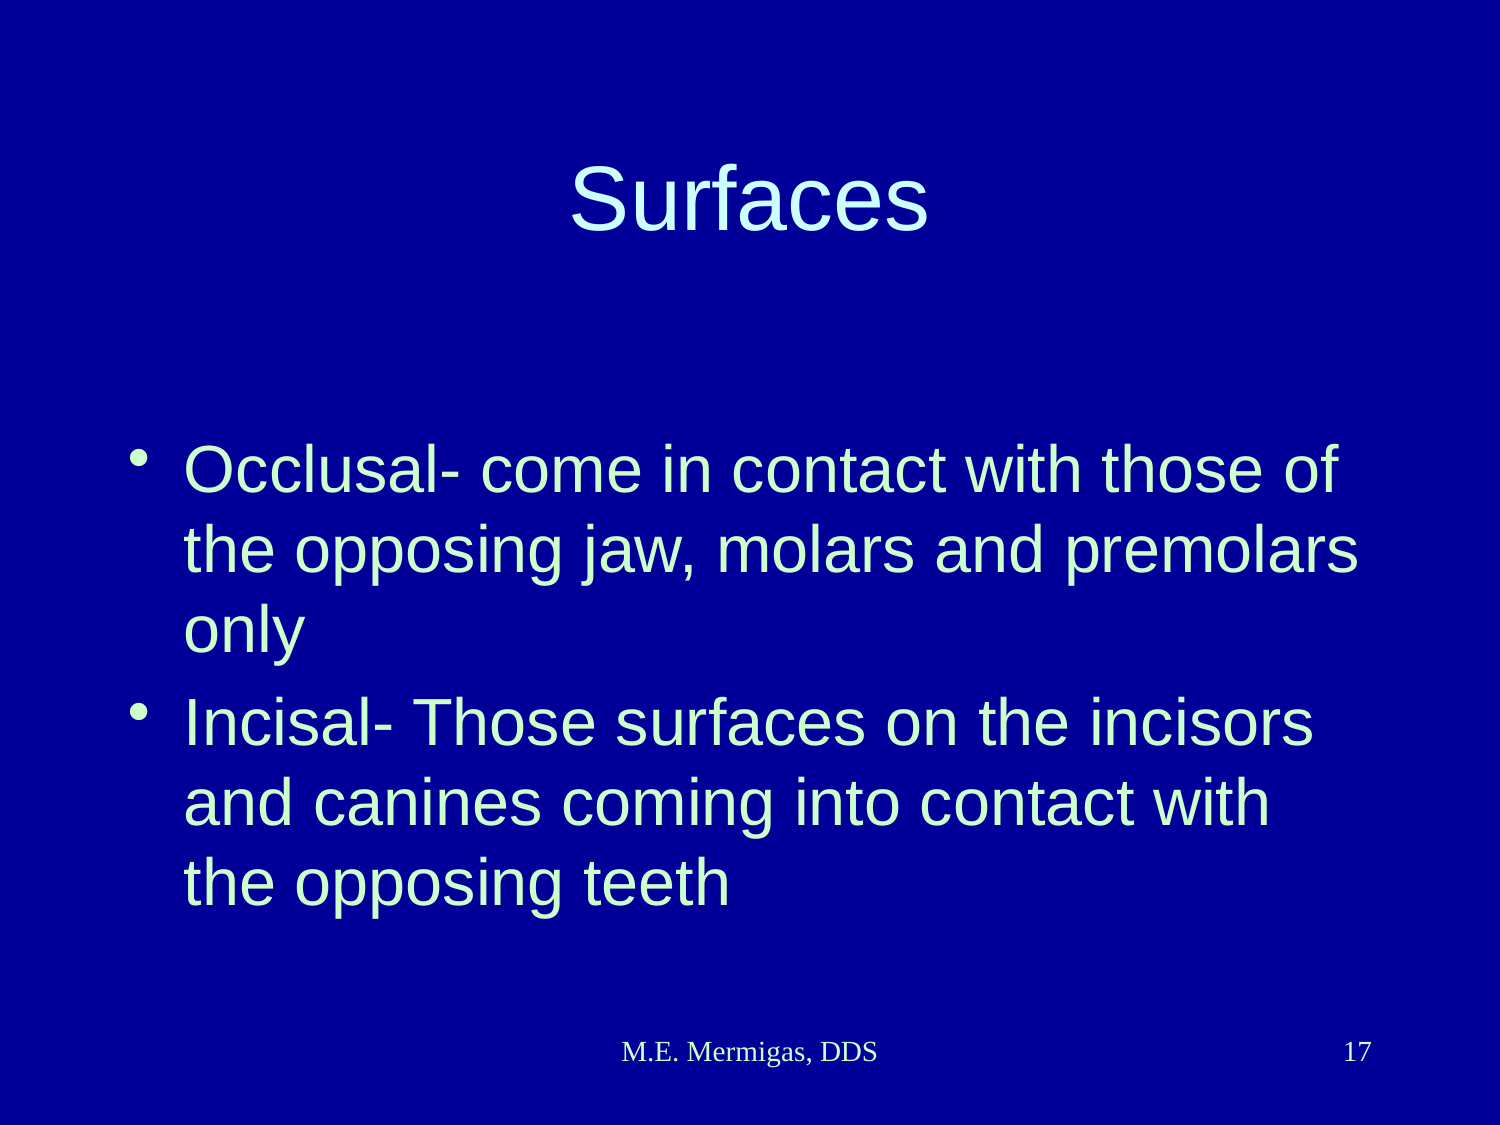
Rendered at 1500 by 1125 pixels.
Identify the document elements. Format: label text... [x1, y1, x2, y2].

title Surfaces [112, 99, 1388, 288]
footer M.E. Mermigas, DDS [512, 1024, 988, 1101]
list Occlusal- come in contact with those of the opposing jaw, molars and premolars only Incisal- Those surfaces on the incisors and canines coming into contact with the opposing teeth [112, 324, 1388, 1001]
slide_number 17 [1074, 1024, 1388, 1101]
